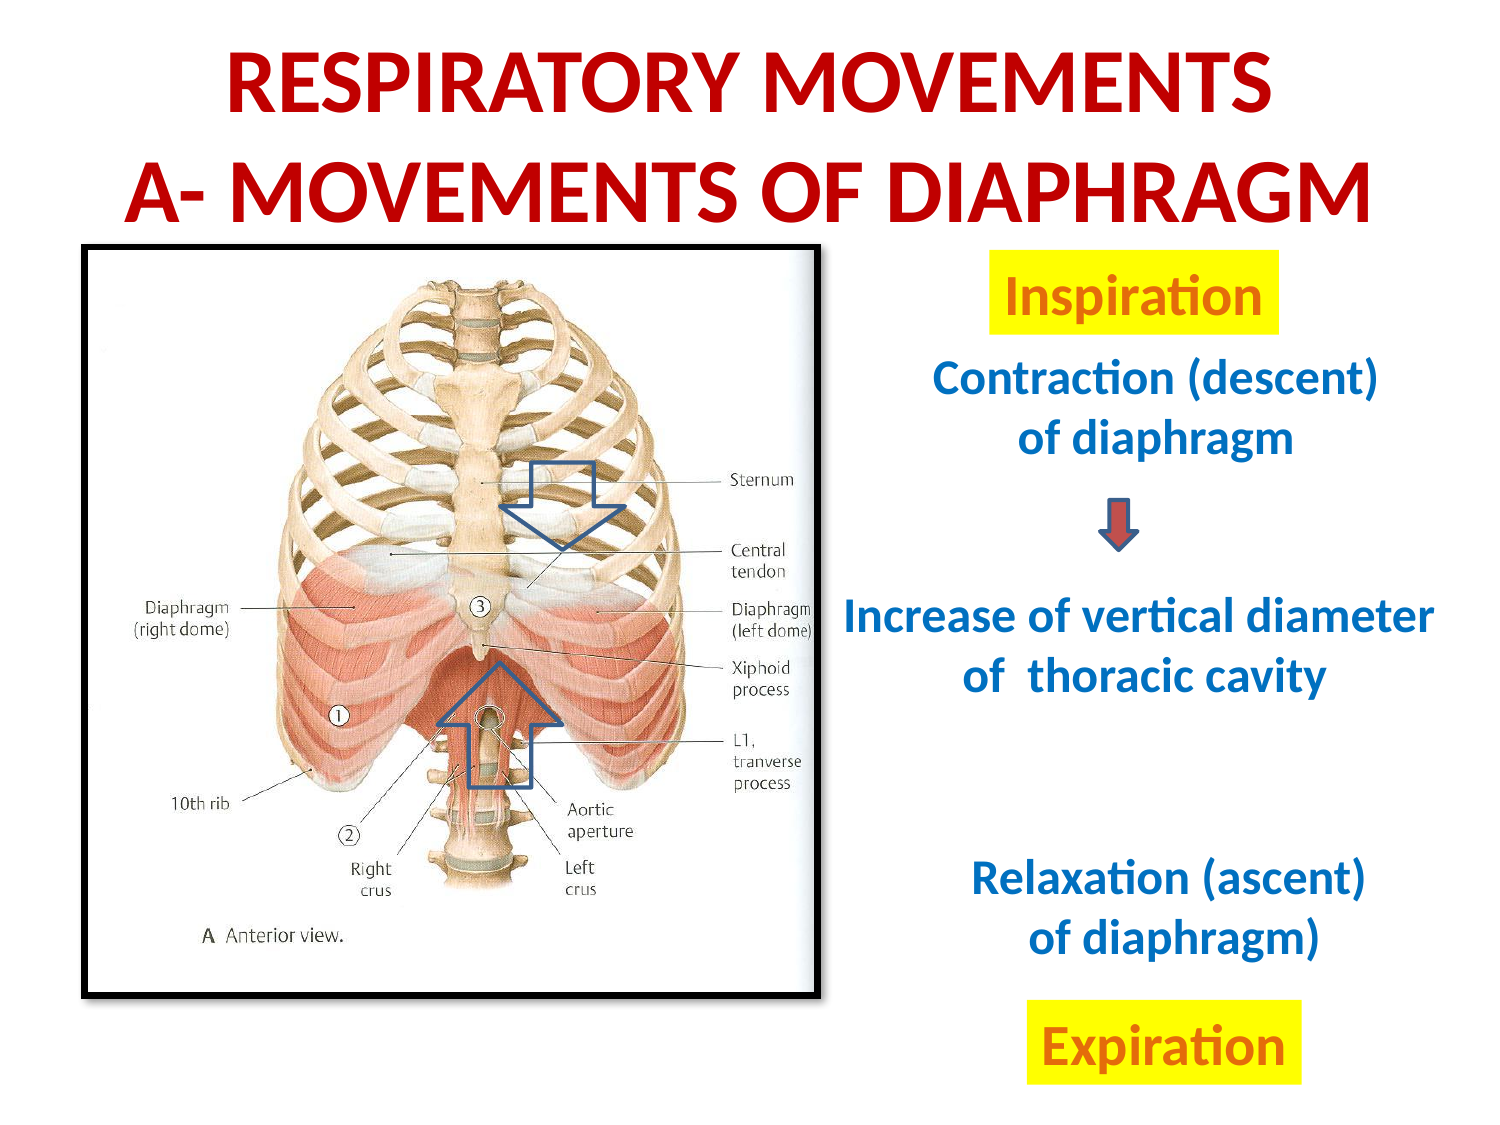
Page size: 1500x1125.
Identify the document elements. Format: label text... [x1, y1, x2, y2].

title RESPIRATORY MOVEMENTS A- MOVEMENTS OF DIAPHRAGM [75, 37, 1425, 225]
text_box Inspiration [989, 249, 1279, 335]
text_box [1098, 497, 1140, 553]
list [87, 249, 815, 993]
text_box Expiration [1026, 999, 1302, 1085]
text_box Contraction (descent) of diaphragm [912, 337, 1400, 574]
text_box Relaxation (ascent) of diaphragm) [819, 837, 1500, 973]
text_box Increase of vertical diameter of thoracic cavity [828, 574, 1462, 710]
